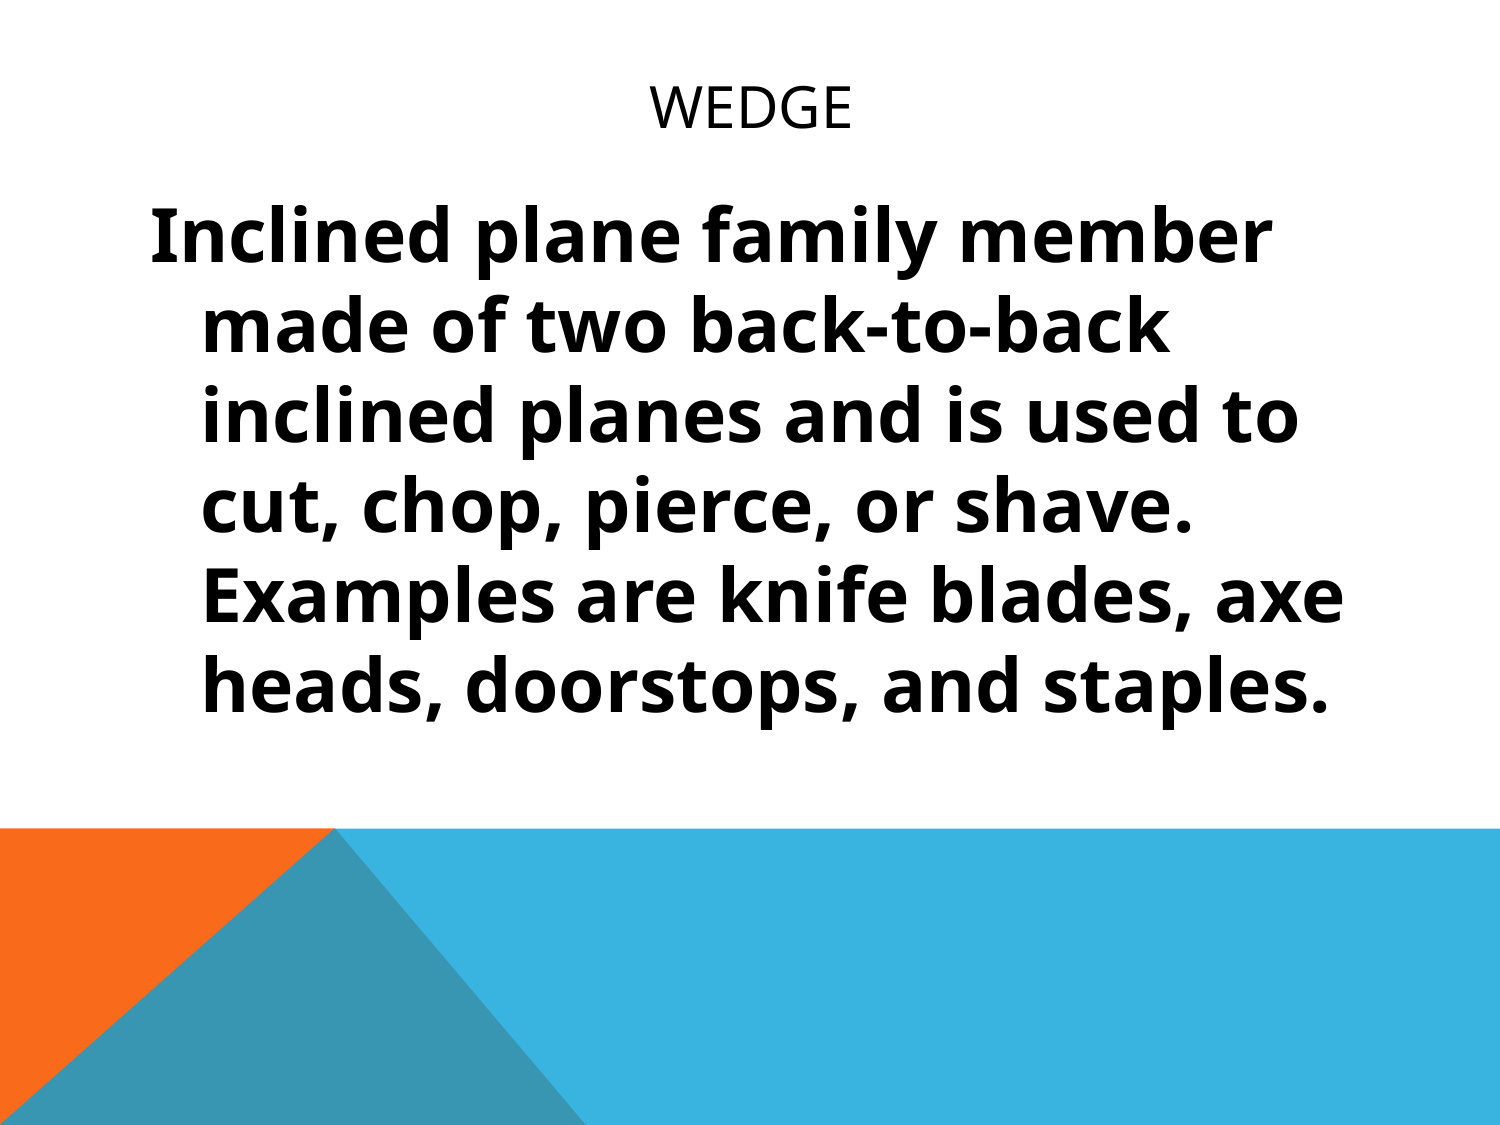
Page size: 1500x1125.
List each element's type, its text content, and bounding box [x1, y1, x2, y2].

list Inclined plane family member made of two back-to-back inclined planes and is used to cut, chop, pierce, or shave. Examples are knife blades, axe heads, doorstops, and staples. [135, 180, 1369, 768]
title Wedge [135, 60, 1369, 150]
